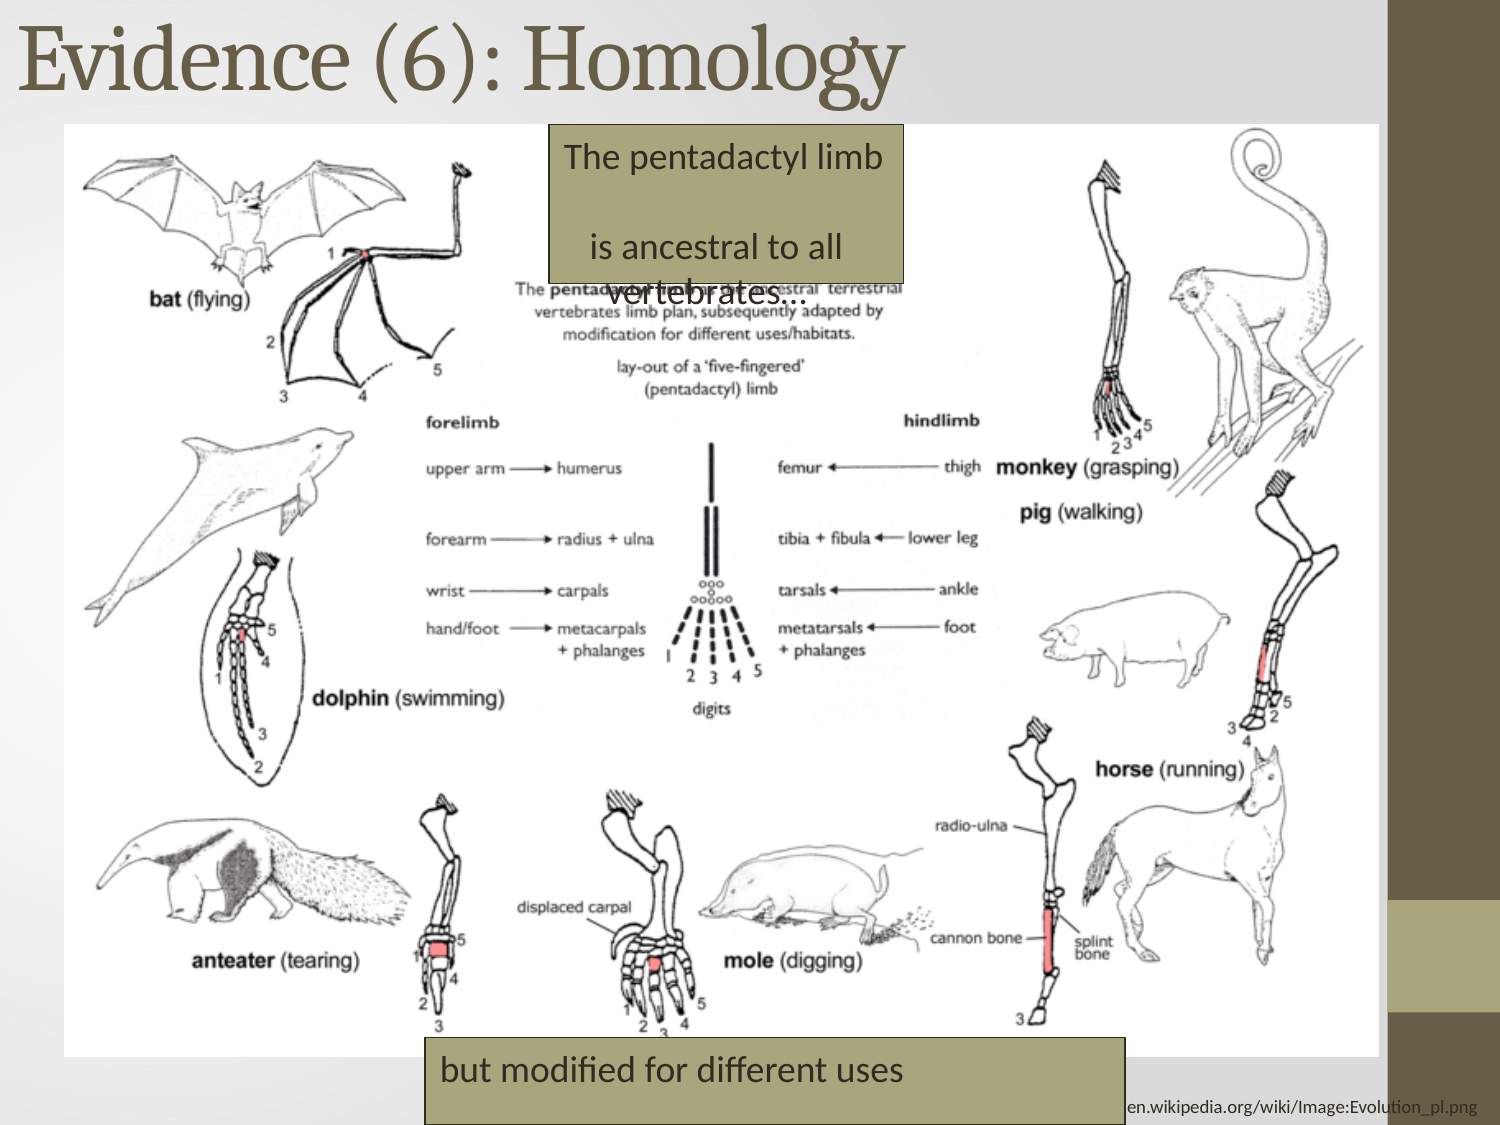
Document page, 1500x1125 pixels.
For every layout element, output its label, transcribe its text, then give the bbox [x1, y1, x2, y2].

title Evidence (6): Homology [1, 1, 1277, 102]
text_box en.wikipedia.org/wiki/Image:Evolution_pl.png [1125, 1087, 1500, 1125]
text_box but modified for different uses [425, 1066, 1125, 1125]
picture [64, 123, 1379, 1058]
